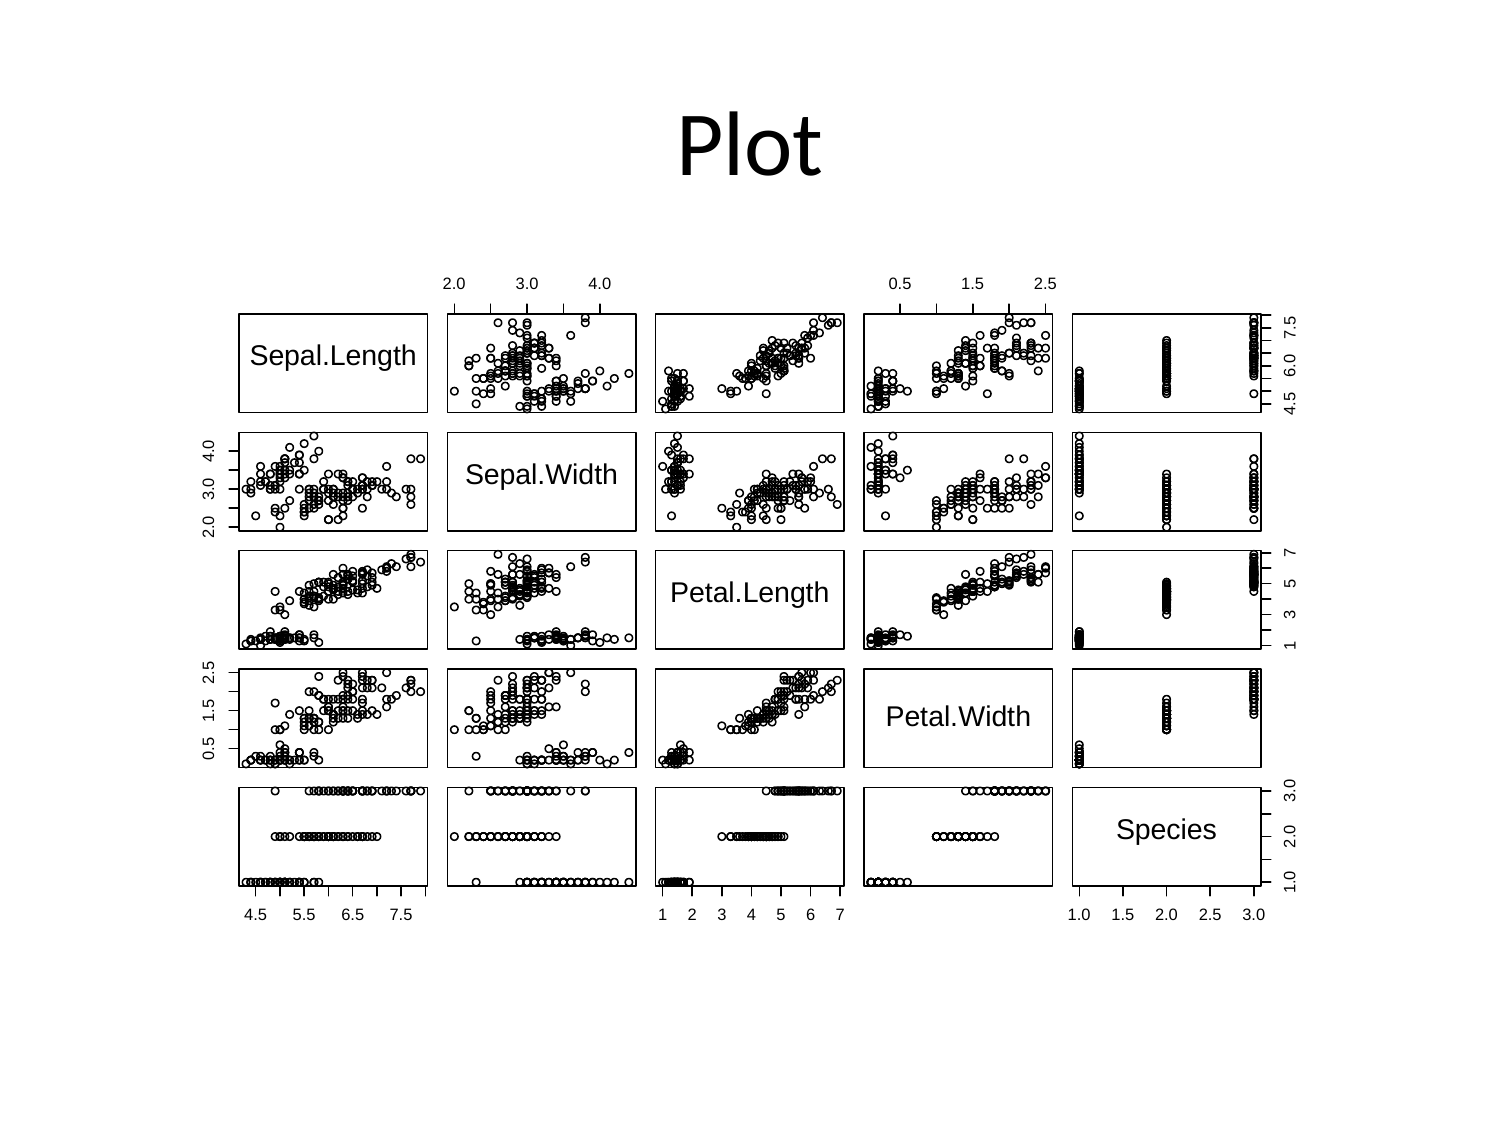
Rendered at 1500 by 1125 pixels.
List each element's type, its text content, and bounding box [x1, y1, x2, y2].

title Plot [75, 45, 1425, 233]
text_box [149, 224, 1351, 976]
